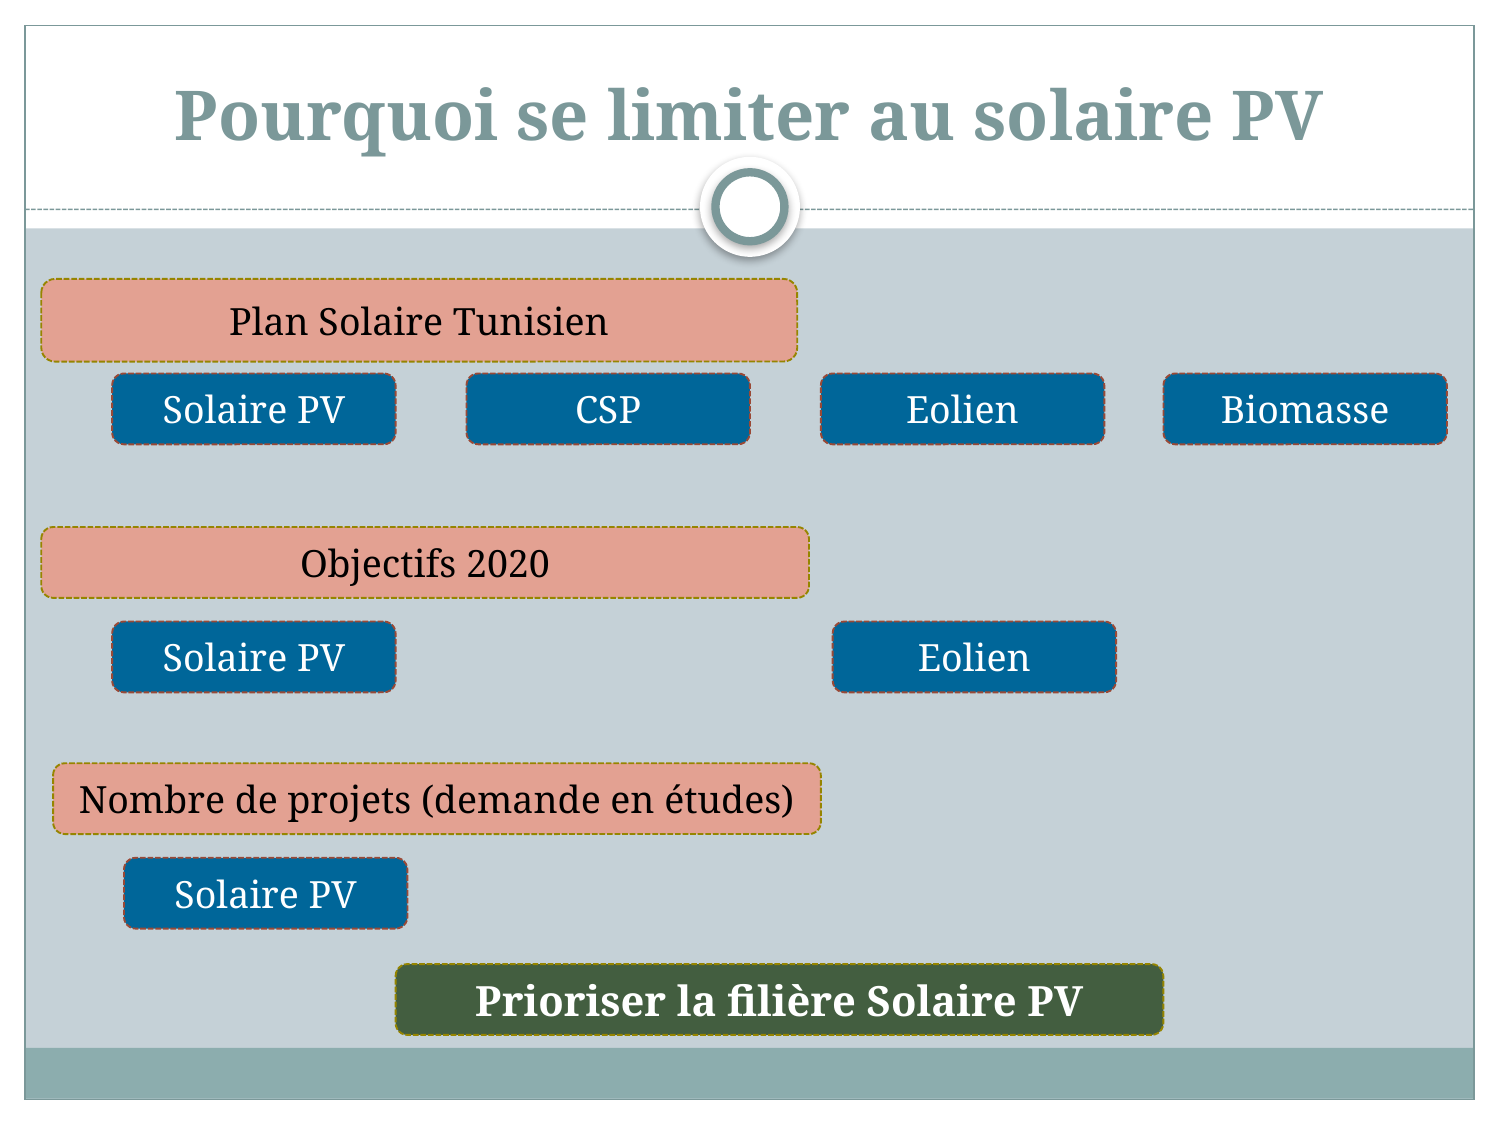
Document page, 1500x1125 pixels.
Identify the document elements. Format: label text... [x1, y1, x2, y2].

title Pourquoi se limiter au solaire PV [49, 37, 1450, 162]
text_box Solaire PV [111, 620, 397, 694]
text_box Eolien [819, 372, 1106, 446]
text_box Solaire PV [123, 856, 409, 930]
text_box Objectifs 2020 [40, 526, 810, 599]
text_box Prioriser la filière Solaire PV [394, 963, 1165, 1036]
text_box Nombre de projets (demande en études) [52, 762, 822, 836]
text_box Biomasse [1162, 372, 1448, 446]
text_box Eolien [831, 620, 1118, 694]
text_box Plan Solaire Tunisien [40, 277, 799, 363]
text_box Solaire PV [111, 372, 397, 446]
text_box CSP [465, 372, 751, 446]
